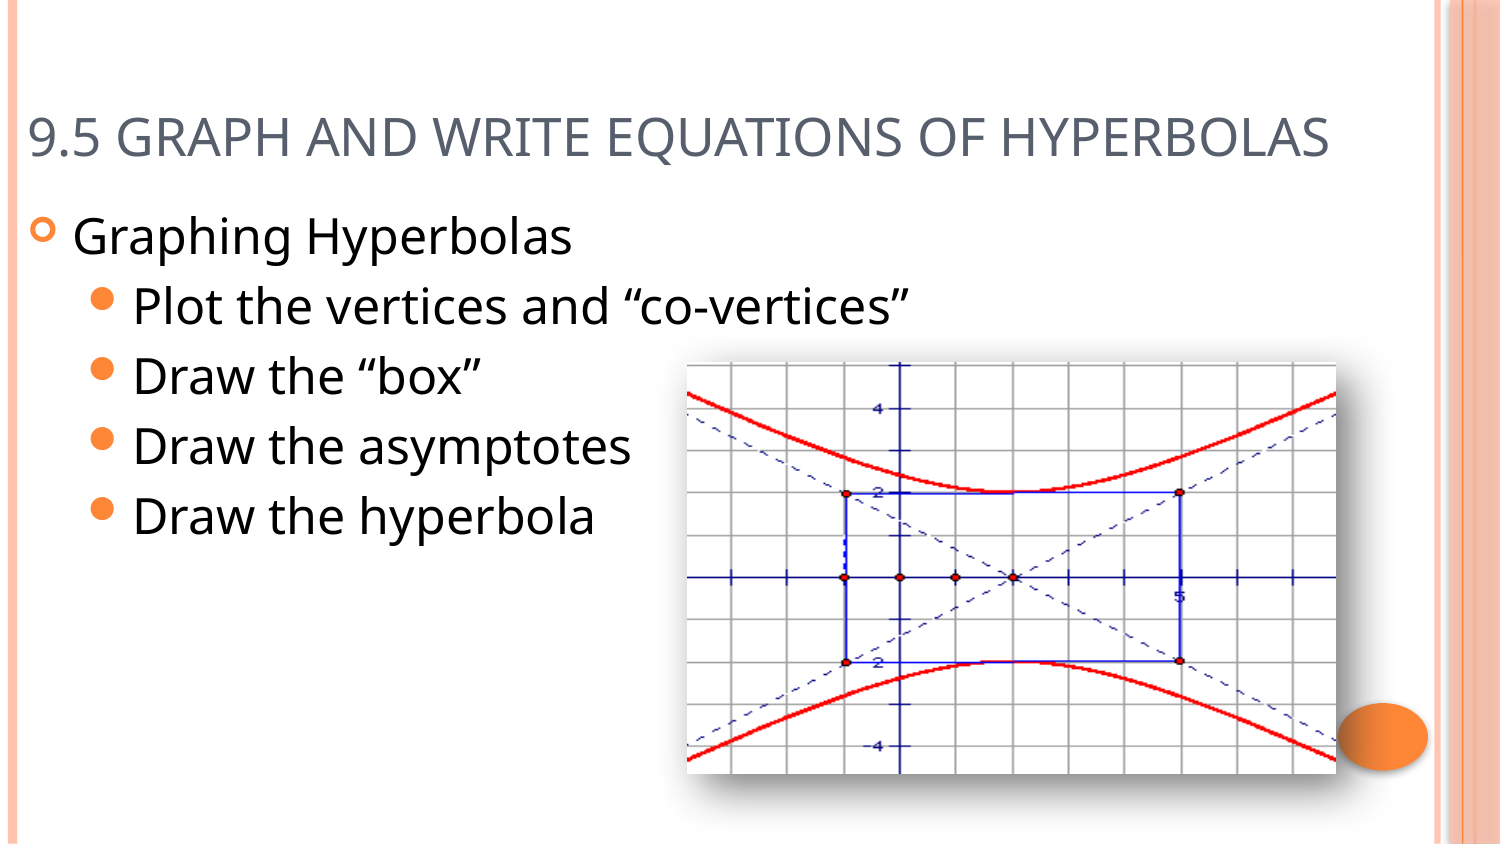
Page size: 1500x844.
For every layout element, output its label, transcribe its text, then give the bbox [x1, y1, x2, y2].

list Graphing Hyperbolas Plot the vertices and “co-vertices” Draw the “box” Draw the asymptotes Draw the hyperbola [12, 196, 1375, 797]
title 9.5 Graph and Write Equations of Hyperbolas [12, 33, 1375, 175]
picture [686, 362, 1337, 774]
